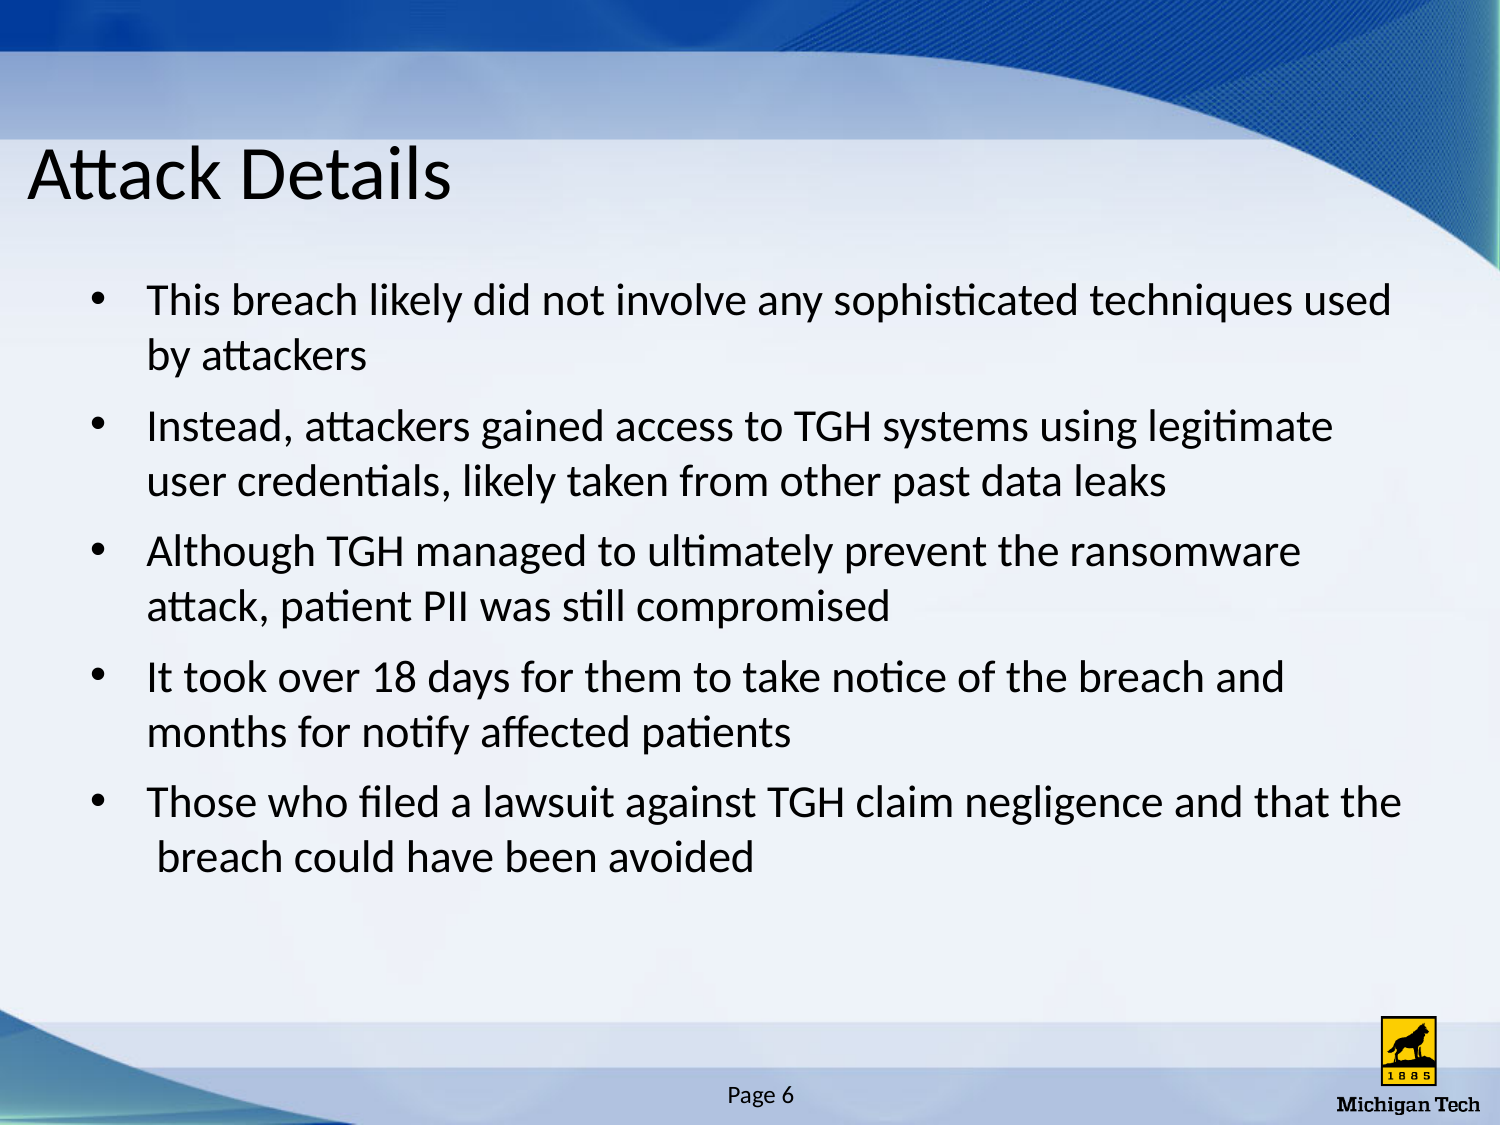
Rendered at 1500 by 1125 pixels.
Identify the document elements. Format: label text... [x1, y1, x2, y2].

title Attack Details [12, 75, 1263, 263]
list This breach likely did not involve any sophisticated techniques used by attackers Instead, attackers gained access to TGH systems using legitimate user credentials, likely taken from other past data leaks Although TGH managed to ultimately prevent the ransomware attack, patient PII was still compromised It took over 18 days for them to take notice of the breach and months for notify affected patients Those who filed a lawsuit against TGH claim negligence and that the breach could have been avoided [75, 262, 1425, 1063]
picture [0, 0, 1500, 1125]
